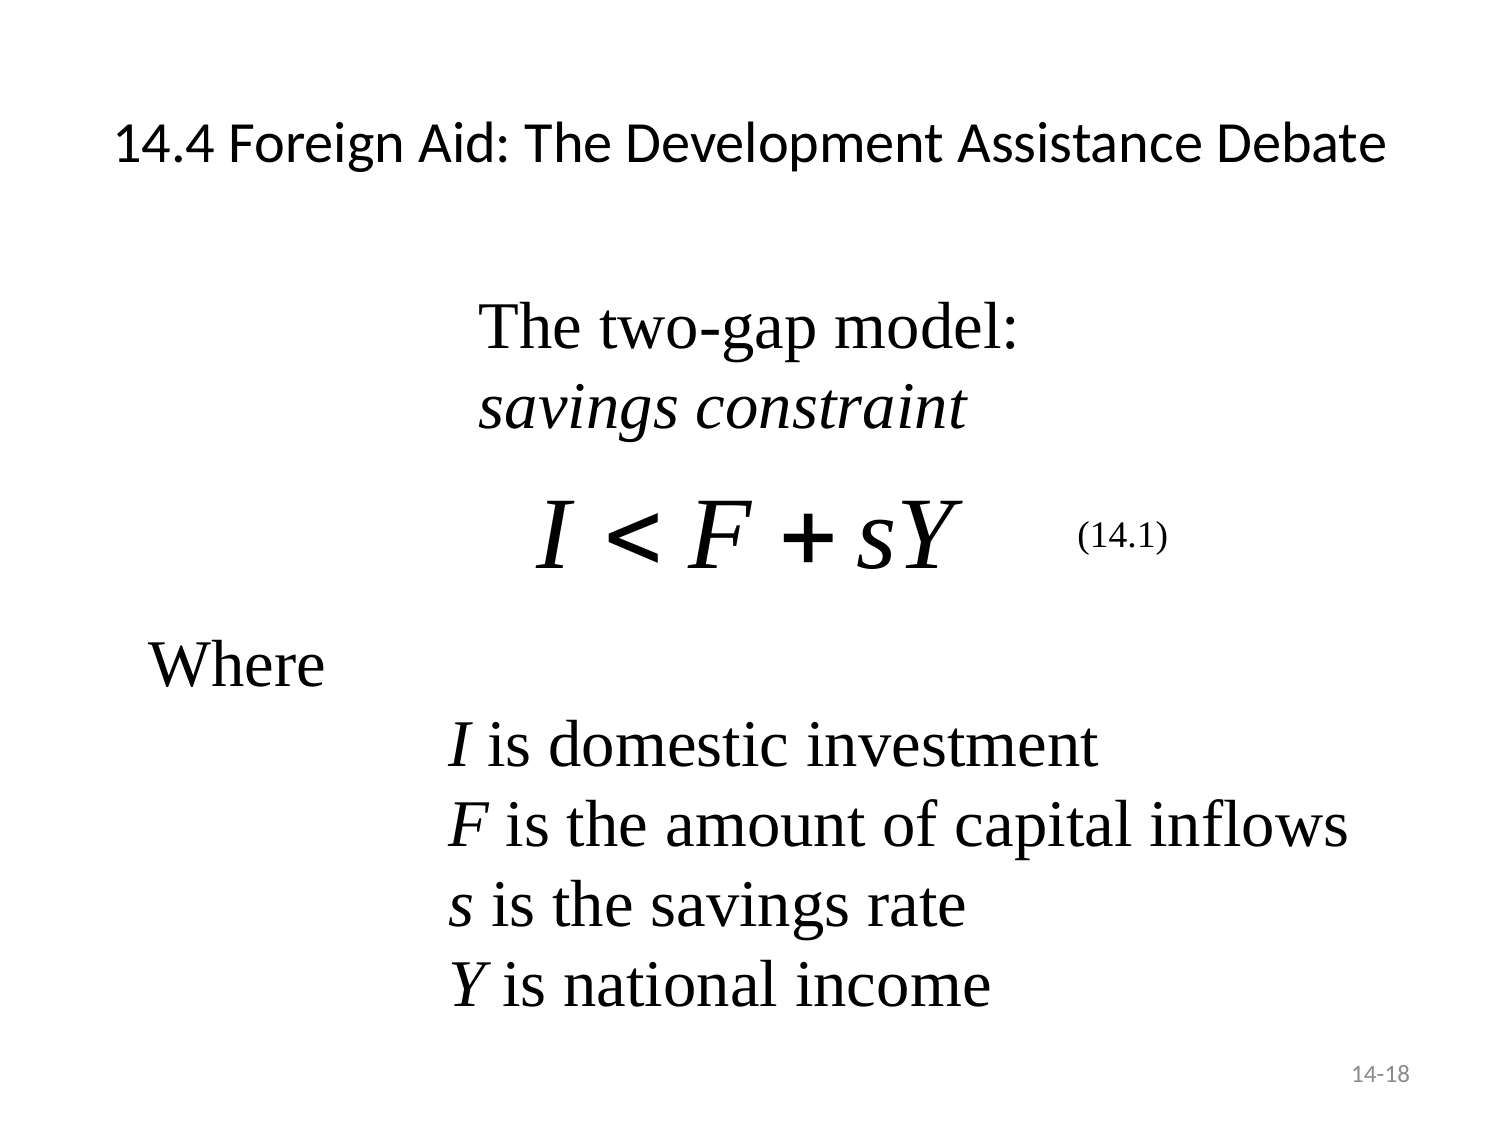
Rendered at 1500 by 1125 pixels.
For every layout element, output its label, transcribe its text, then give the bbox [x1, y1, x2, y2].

text_box Where I is domestic investment F is the amount of capital inflows s is the savings rate Y is national income [133, 612, 1366, 1027]
text_box The two-gap model: savings constraint [463, 274, 1036, 450]
text_box (14.1) [1062, 502, 1288, 562]
slide_number 14-18 [1074, 1042, 1425, 1103]
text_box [516, 474, 984, 595]
title 14.4 Foreign Aid: The Development Assistance Debate [75, 45, 1425, 233]
